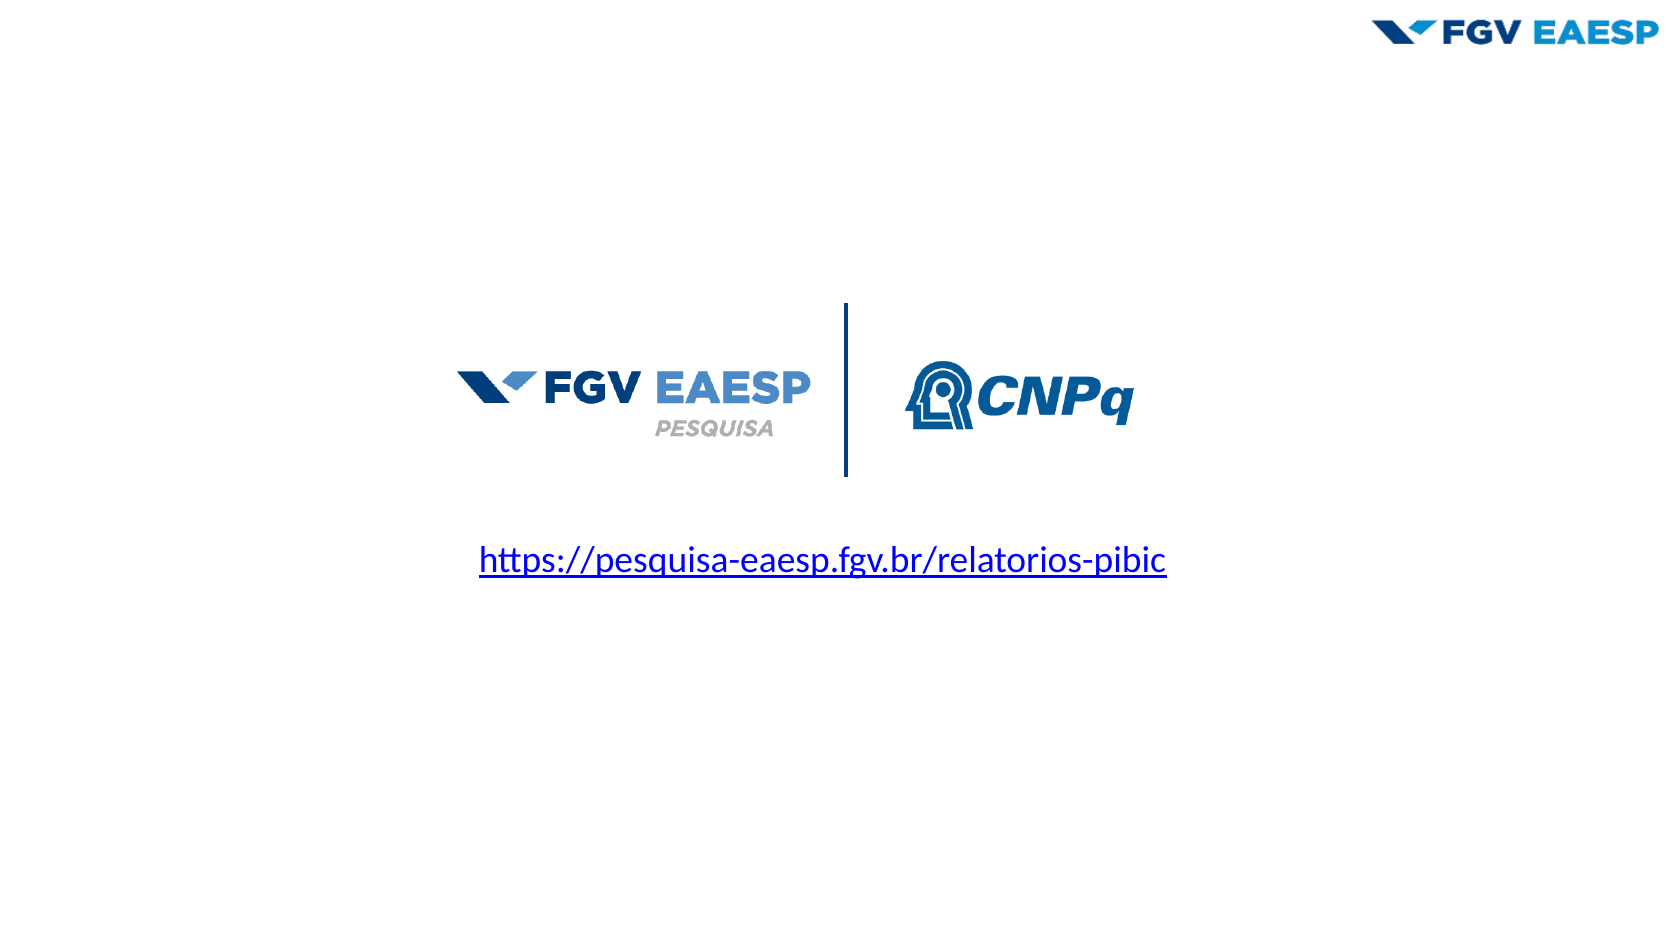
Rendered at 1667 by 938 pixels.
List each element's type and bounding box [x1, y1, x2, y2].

text_box [443, 303, 1187, 589]
picture [1371, 0, 1667, 47]
